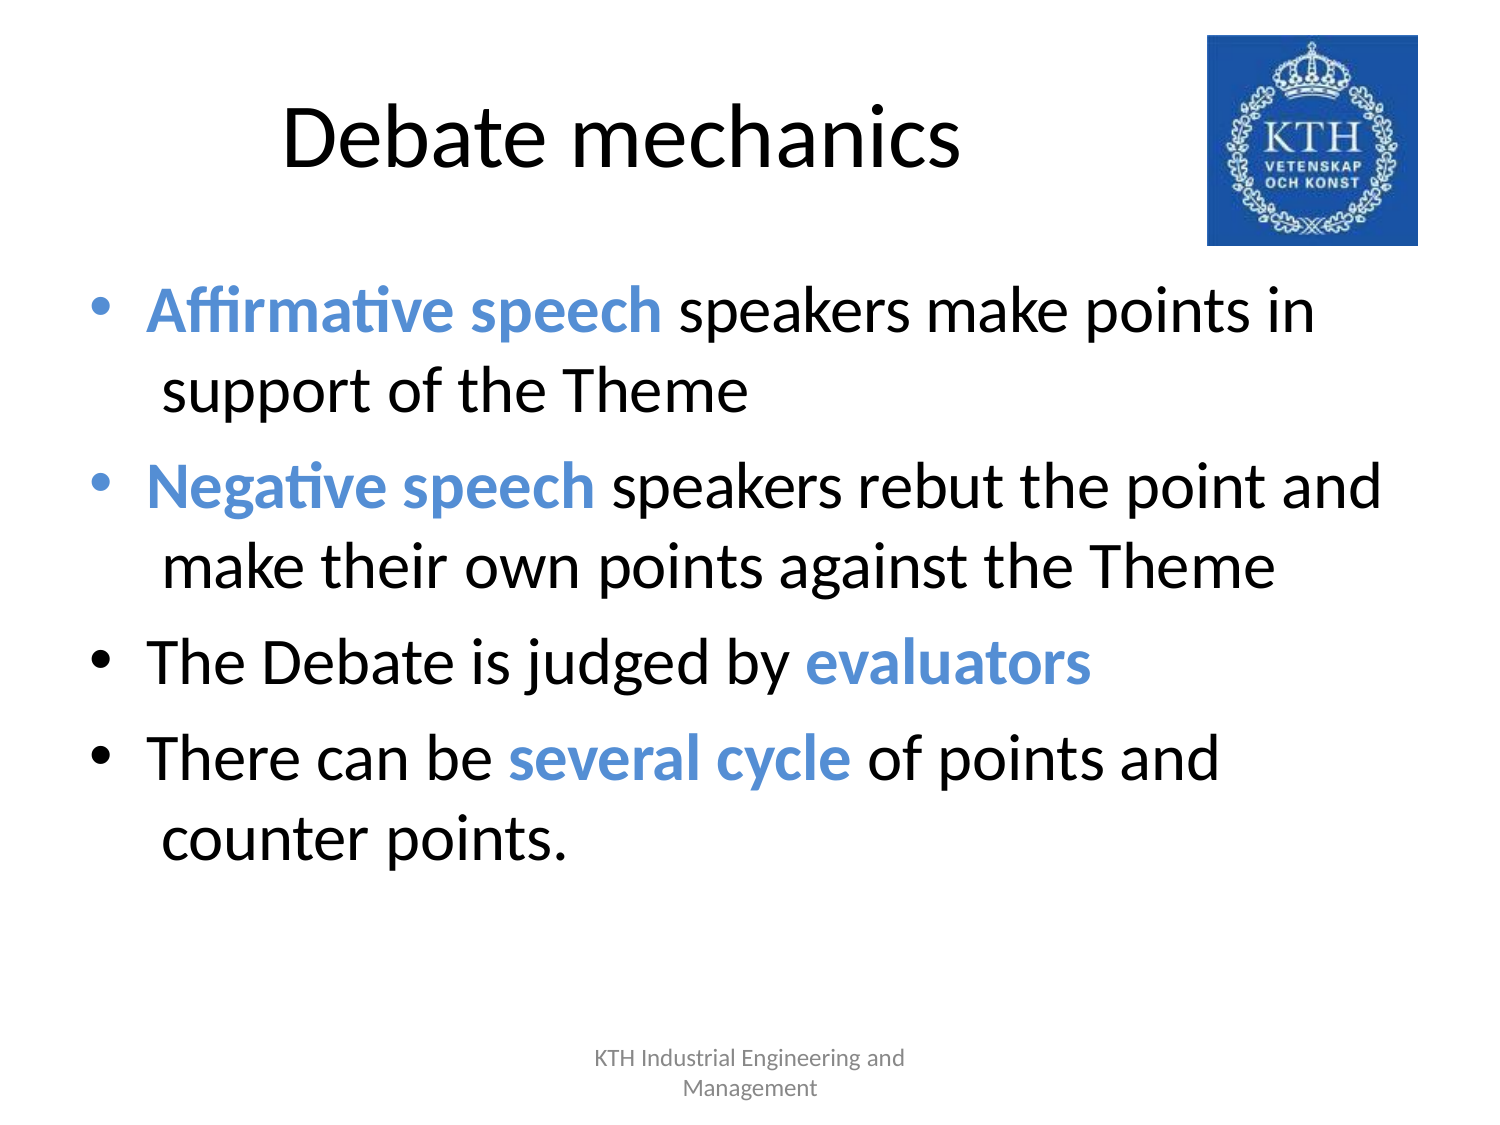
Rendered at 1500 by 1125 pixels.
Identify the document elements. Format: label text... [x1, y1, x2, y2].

footer KTH Industrial Engineering and Management [592, 1045, 908, 1125]
text_box Affirmative speech speakers make points in support of the Theme Negative speech speakers rebut the point and make their own points against the Theme The Debate is judged by evaluators There can be several cycle of points and counter points. [87, 263, 1396, 874]
title Debate mechanics [279, 73, 967, 263]
text_box [1207, 35, 1418, 246]
